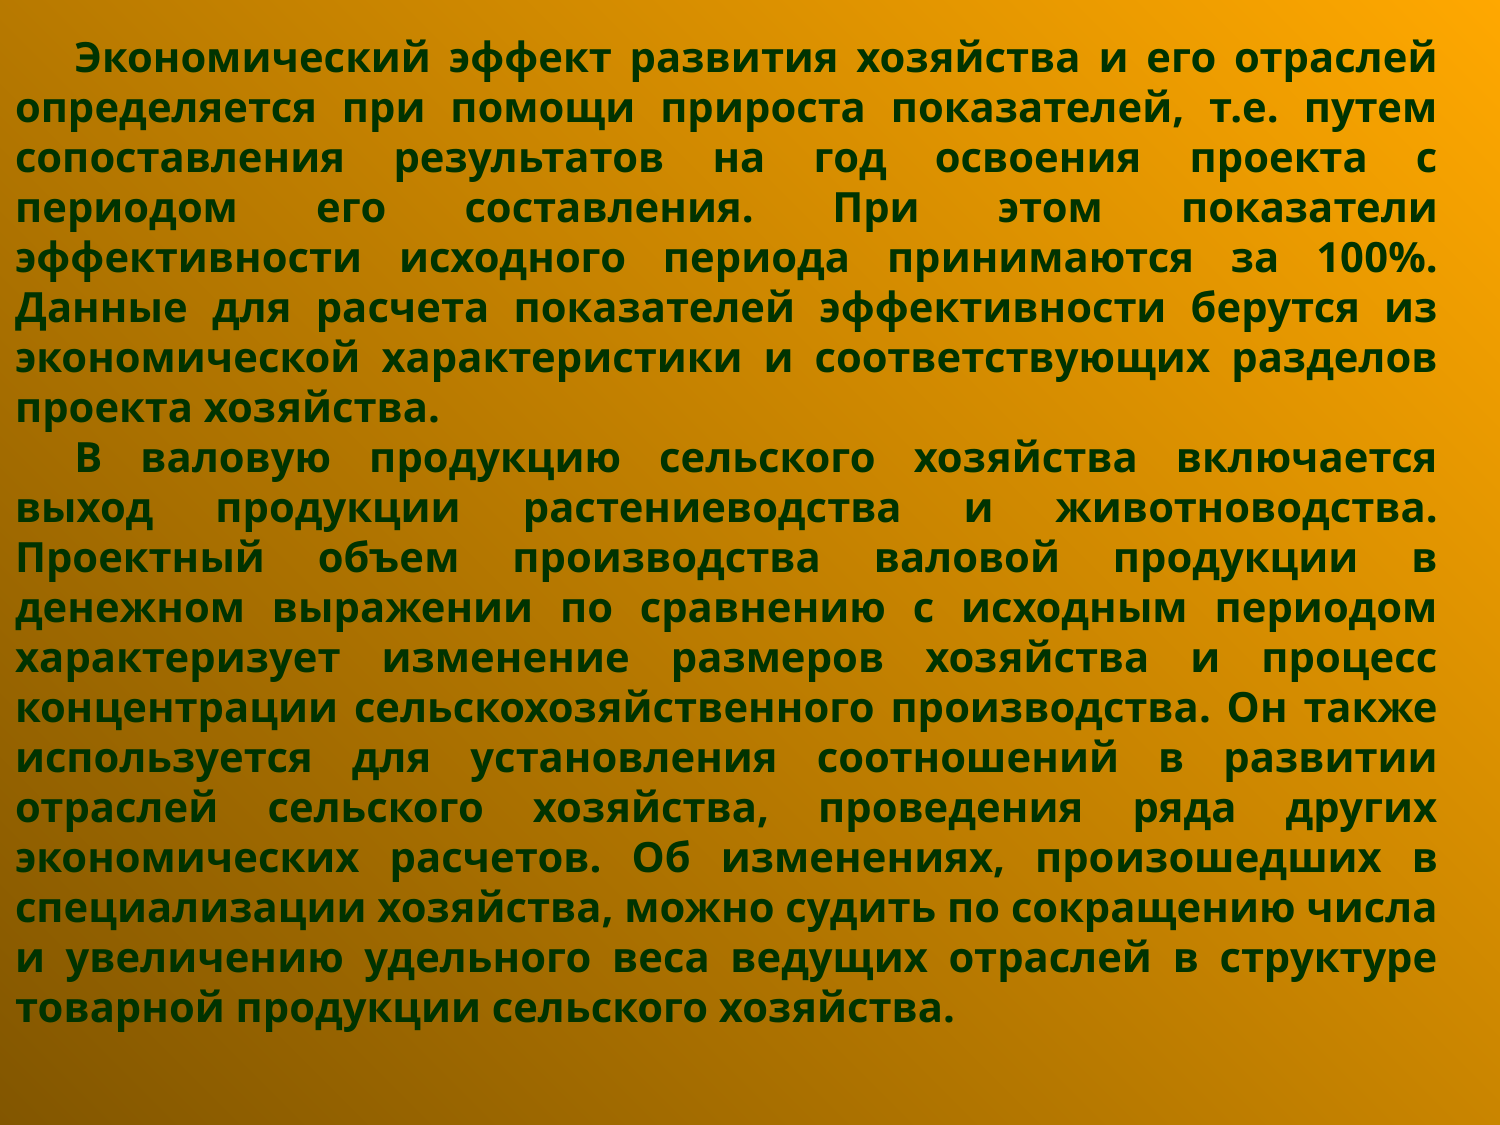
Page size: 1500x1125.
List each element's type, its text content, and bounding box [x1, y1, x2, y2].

text_box Экономический эффект развития хозяйства и его отраслей определяется при помощи прироста показателей, т.е. путем сопоставления результатов на год освоения проекта с периодом его составления. При этом показатели эффективности исходного периода принимаются за 100%. Данные для расчета показателей эффективности берутся из экономической характеристики и соответствующих разделов проекта хозяйства. В валовую продукцию сельского хозяйства включается выход продукции растениеводства и животноводства. Проектный объем производства валовой продукции в денежном выражении по сравнению с исходным периодом характеризует изменение размеров хозяйства и процесс концентрации сельскохозяйственного производства. Он также используется для установления соотношений в развитии отраслей сельского хозяйства, проведения ряда других экономических расчетов. Об изменениях, про­изошедших в специализации хозяйства, можно судить по сокращению числа и увеличению удельного веса ведущих отраслей в структуре товарной продукции сельского хозяйства. [0, 22, 1453, 1039]
